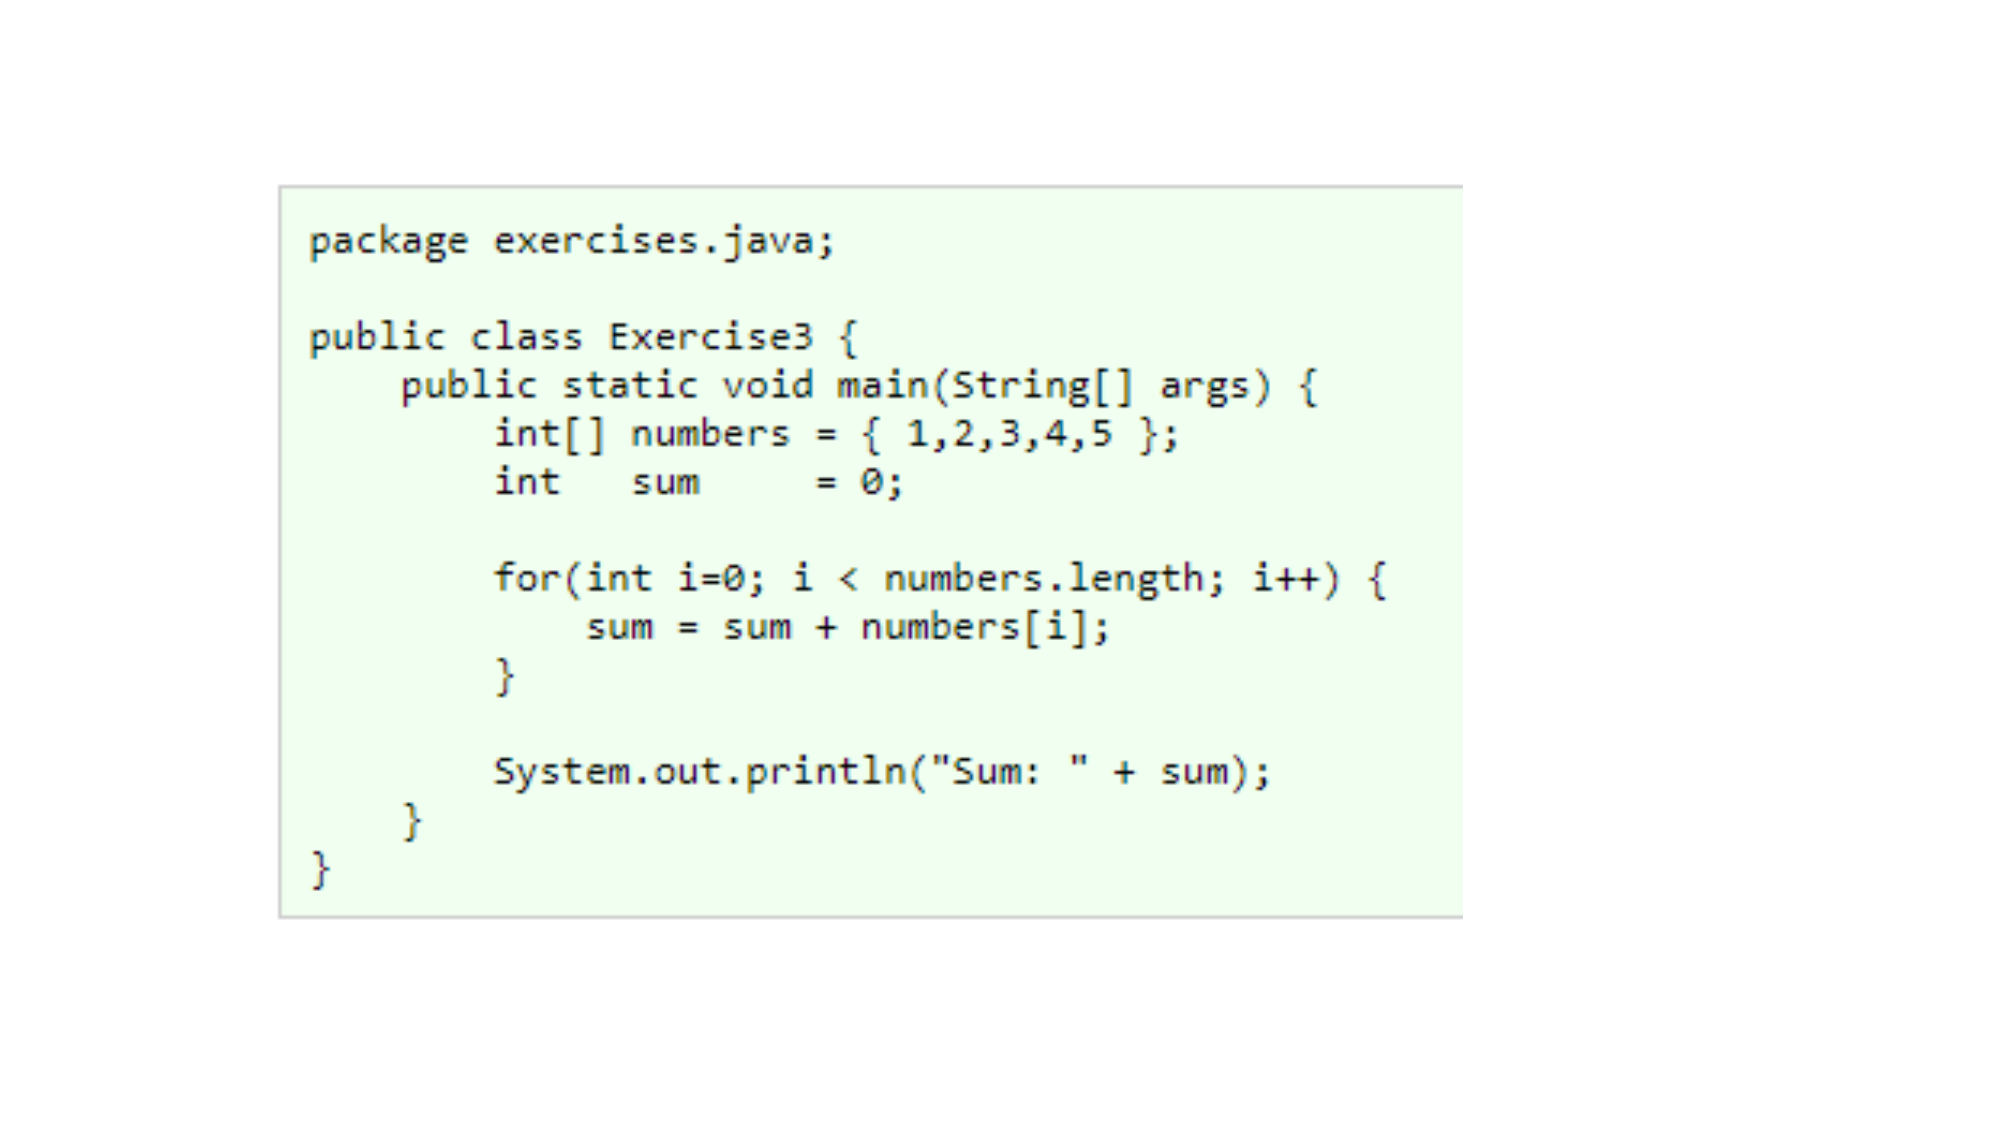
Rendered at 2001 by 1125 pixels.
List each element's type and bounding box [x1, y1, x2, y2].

list [244, 154, 1463, 965]
